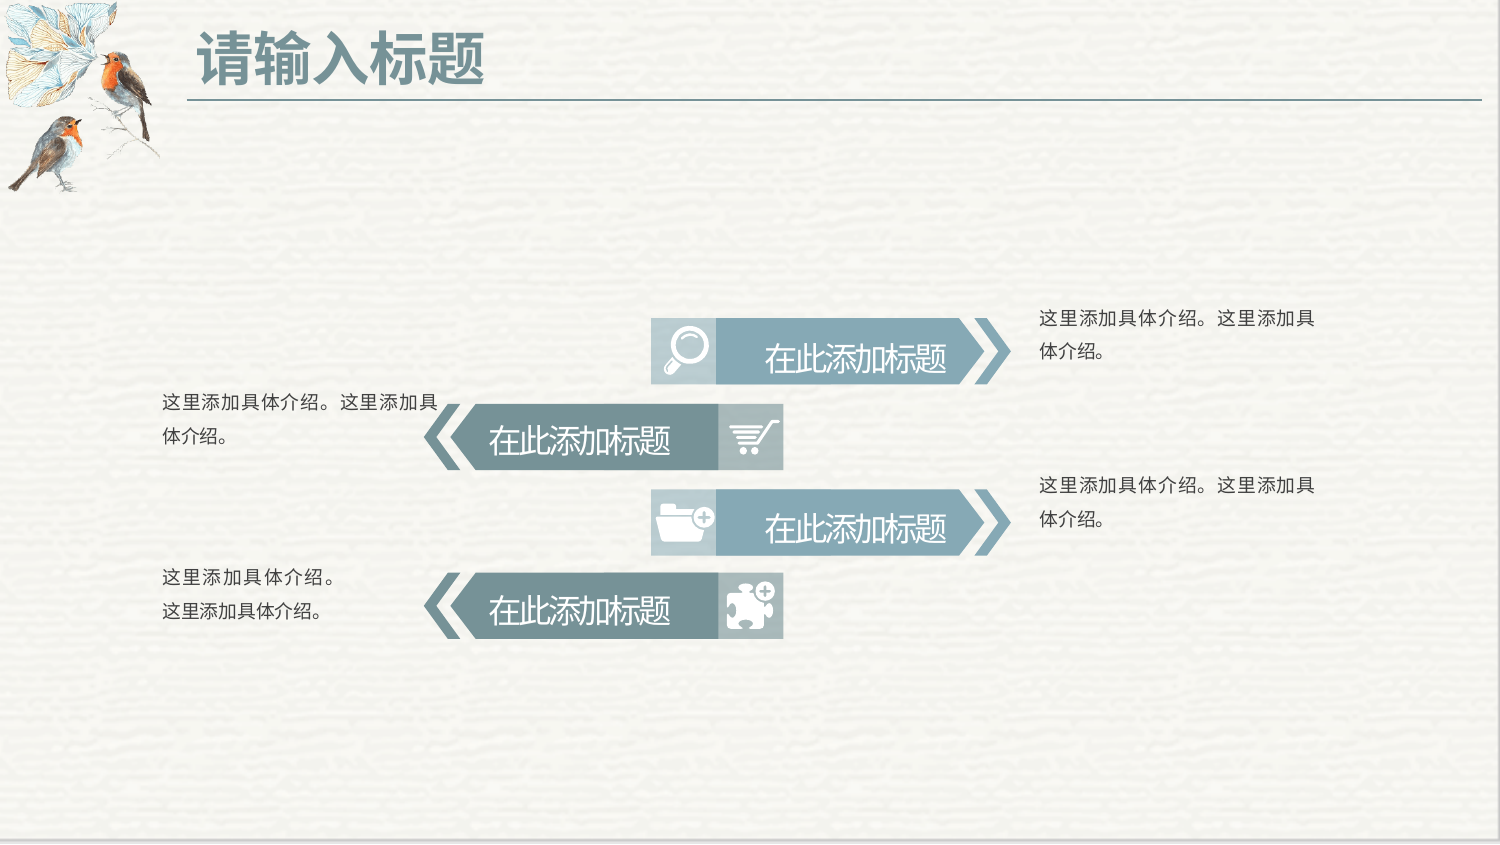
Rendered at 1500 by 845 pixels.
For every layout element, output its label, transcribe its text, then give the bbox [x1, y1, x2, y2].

text_box 这里添加具体介绍。这里添加具体介绍。 [1024, 455, 1330, 538]
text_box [423, 403, 784, 471]
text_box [650, 317, 1012, 385]
text_box 这里添加具体介绍。这里添加具体介绍。 [147, 372, 453, 455]
text_box 这里添加具体介绍。这里添加具体介绍。 [147, 547, 359, 630]
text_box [423, 572, 784, 640]
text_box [0, 0, 1483, 201]
text_box 这里添加具体介绍。这里添加具体介绍。 [1024, 287, 1330, 371]
picture [0, 0, 1500, 844]
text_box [650, 489, 1012, 556]
